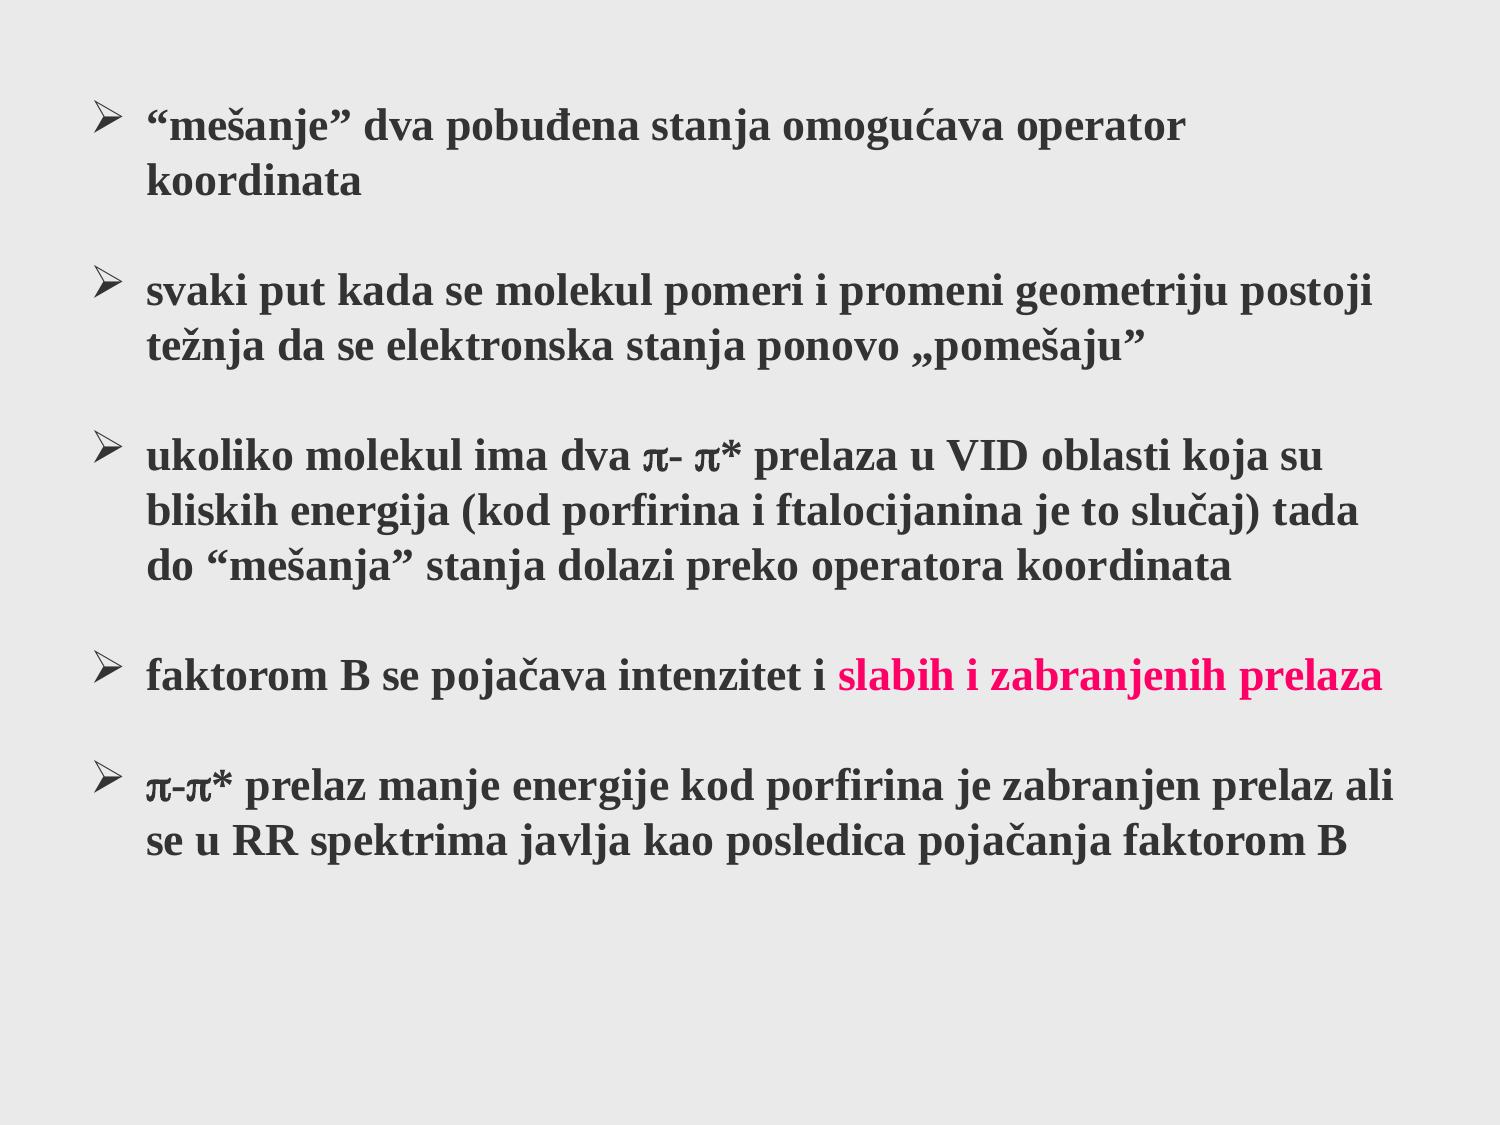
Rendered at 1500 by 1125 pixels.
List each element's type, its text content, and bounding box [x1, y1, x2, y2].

list “mešanje” dva pobuđena stanja omogućava operator koordinata svaki put kada se molekul pomeri i promeni geometriju postoji težnja da se elektronska stanja ponovo „pomešaju” ukoliko molekul ima dva - * prelaza u VID oblasti koja su bliskih energija (kod porfirina i ftalocijanina je to slučaj) tada do “mešanja” stanja dolazi preko operatora koordinata faktorom B se pojačava intenzitet i slabih i zabranjenih prelaza -* prelaz manje energije kod porfirina je zabranjen prelaz ali se u RR spektrima javlja kao posledica pojačanja faktorom B [75, 87, 1425, 975]
